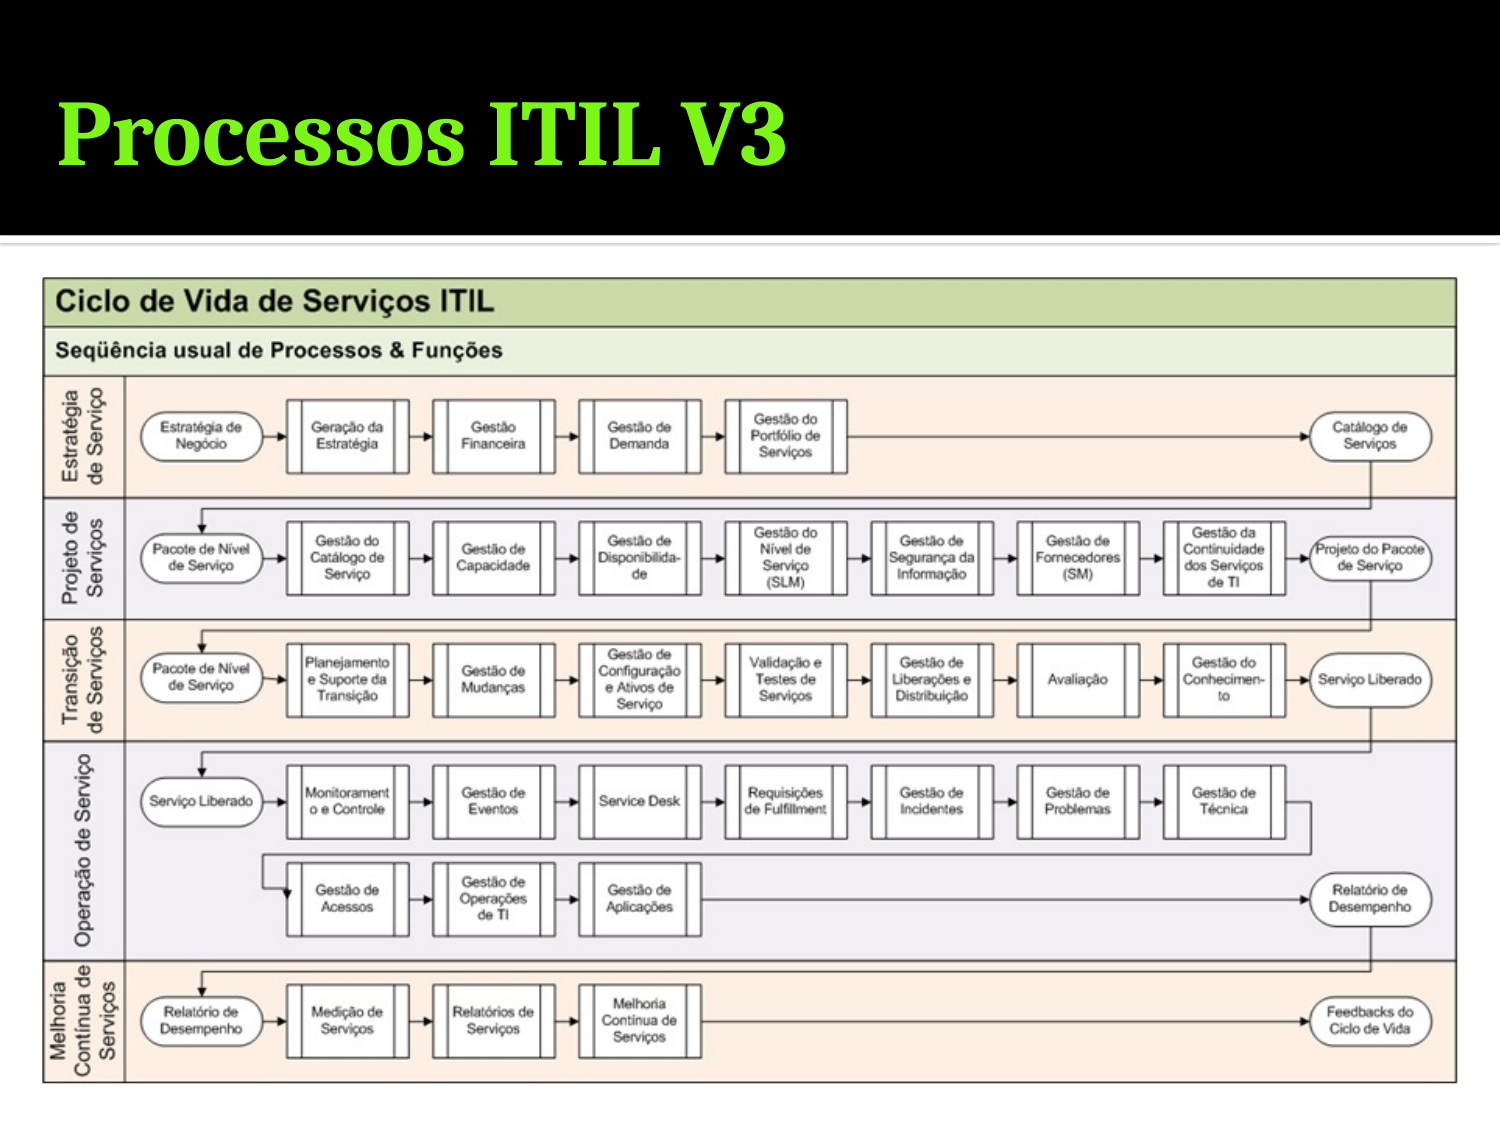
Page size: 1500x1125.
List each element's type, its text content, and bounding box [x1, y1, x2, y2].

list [41, 276, 1459, 1085]
title Processos ITIL V3 [41, 25, 1459, 231]
